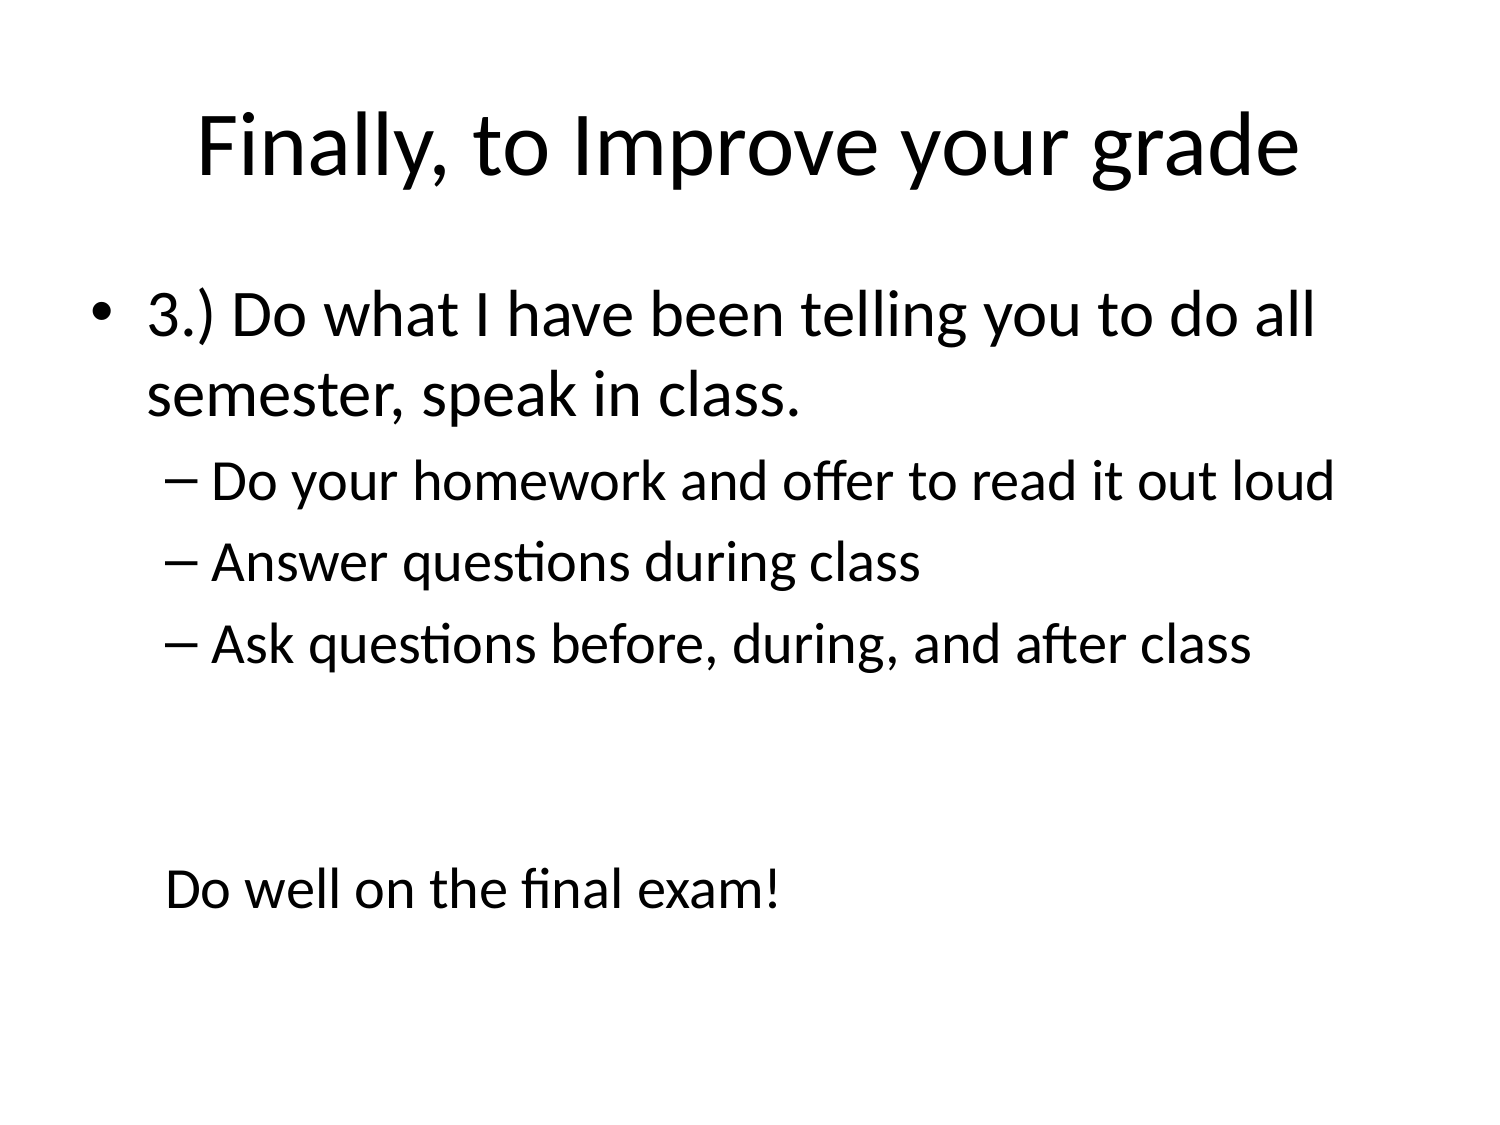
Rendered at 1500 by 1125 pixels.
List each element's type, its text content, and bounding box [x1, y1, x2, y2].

list 3.) Do what I have been telling you to do all semester, speak in class. Do your homework and offer to read it out loud Answer questions during class Ask questions before, during, and after class Do well on the final exam! [75, 262, 1425, 1005]
title Finally, to Improve your grade [75, 45, 1425, 233]
